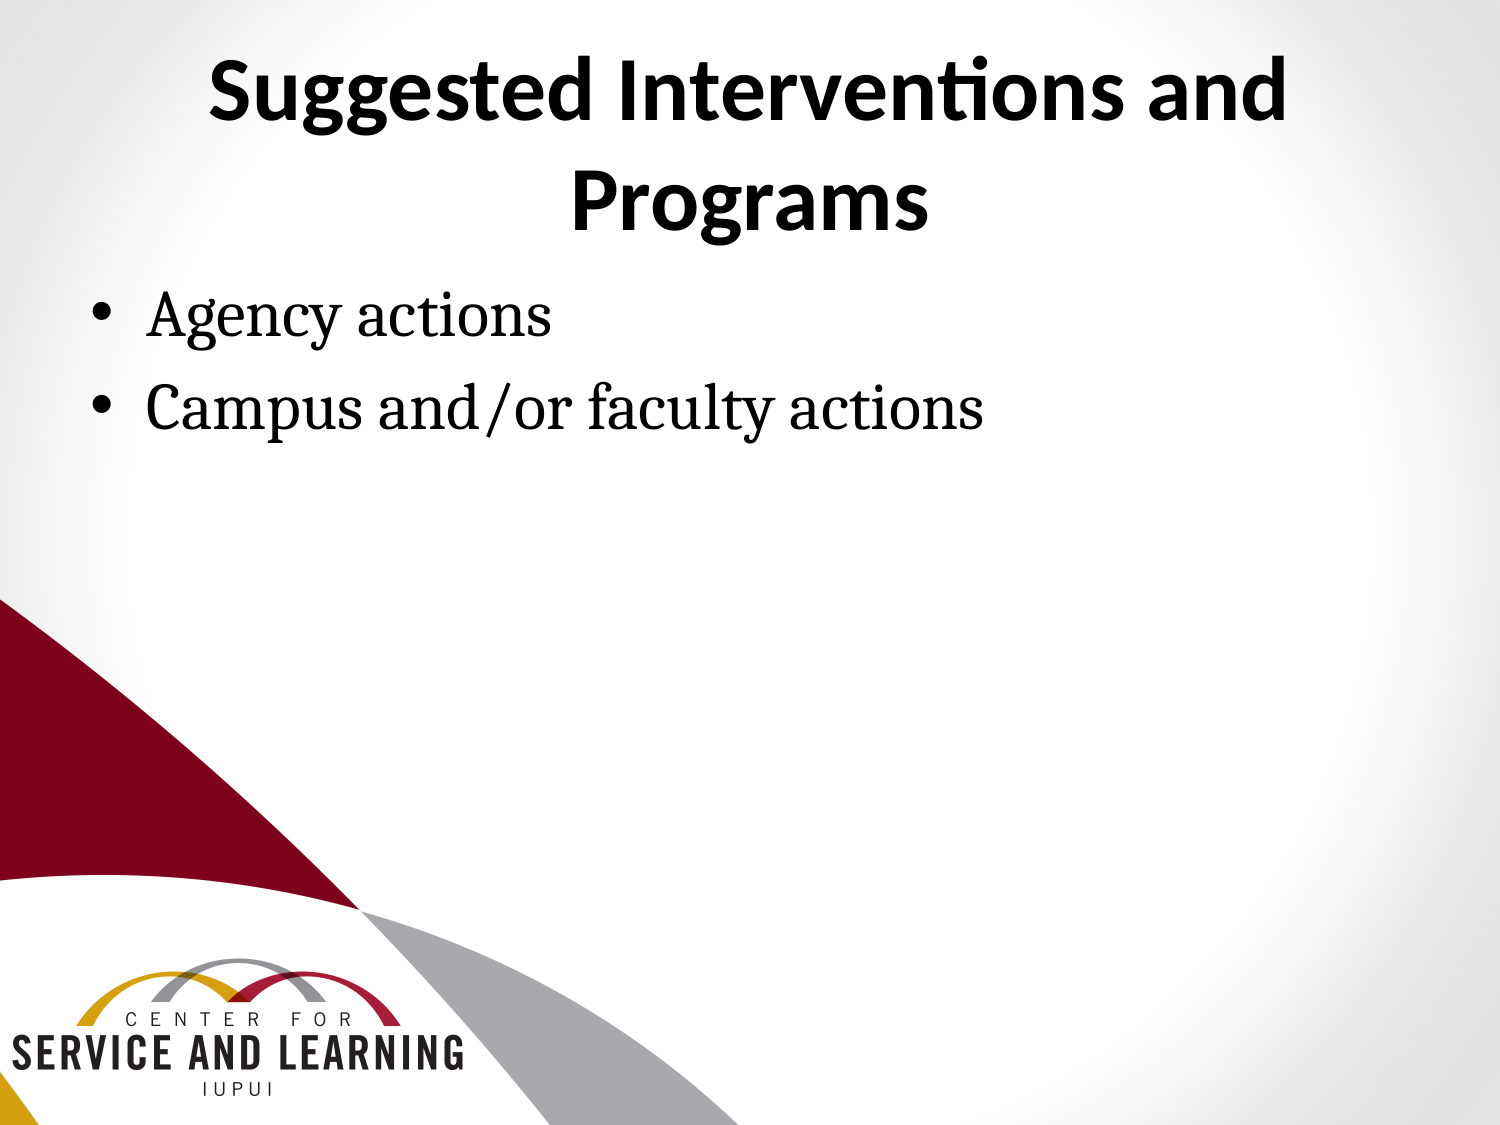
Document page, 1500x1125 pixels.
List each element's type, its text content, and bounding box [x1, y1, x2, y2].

picture [0, 0, 1500, 1125]
list Agency actions Campus and/or faculty actions [75, 262, 1425, 747]
title Suggested Interventions and Programs [75, 45, 1425, 233]
